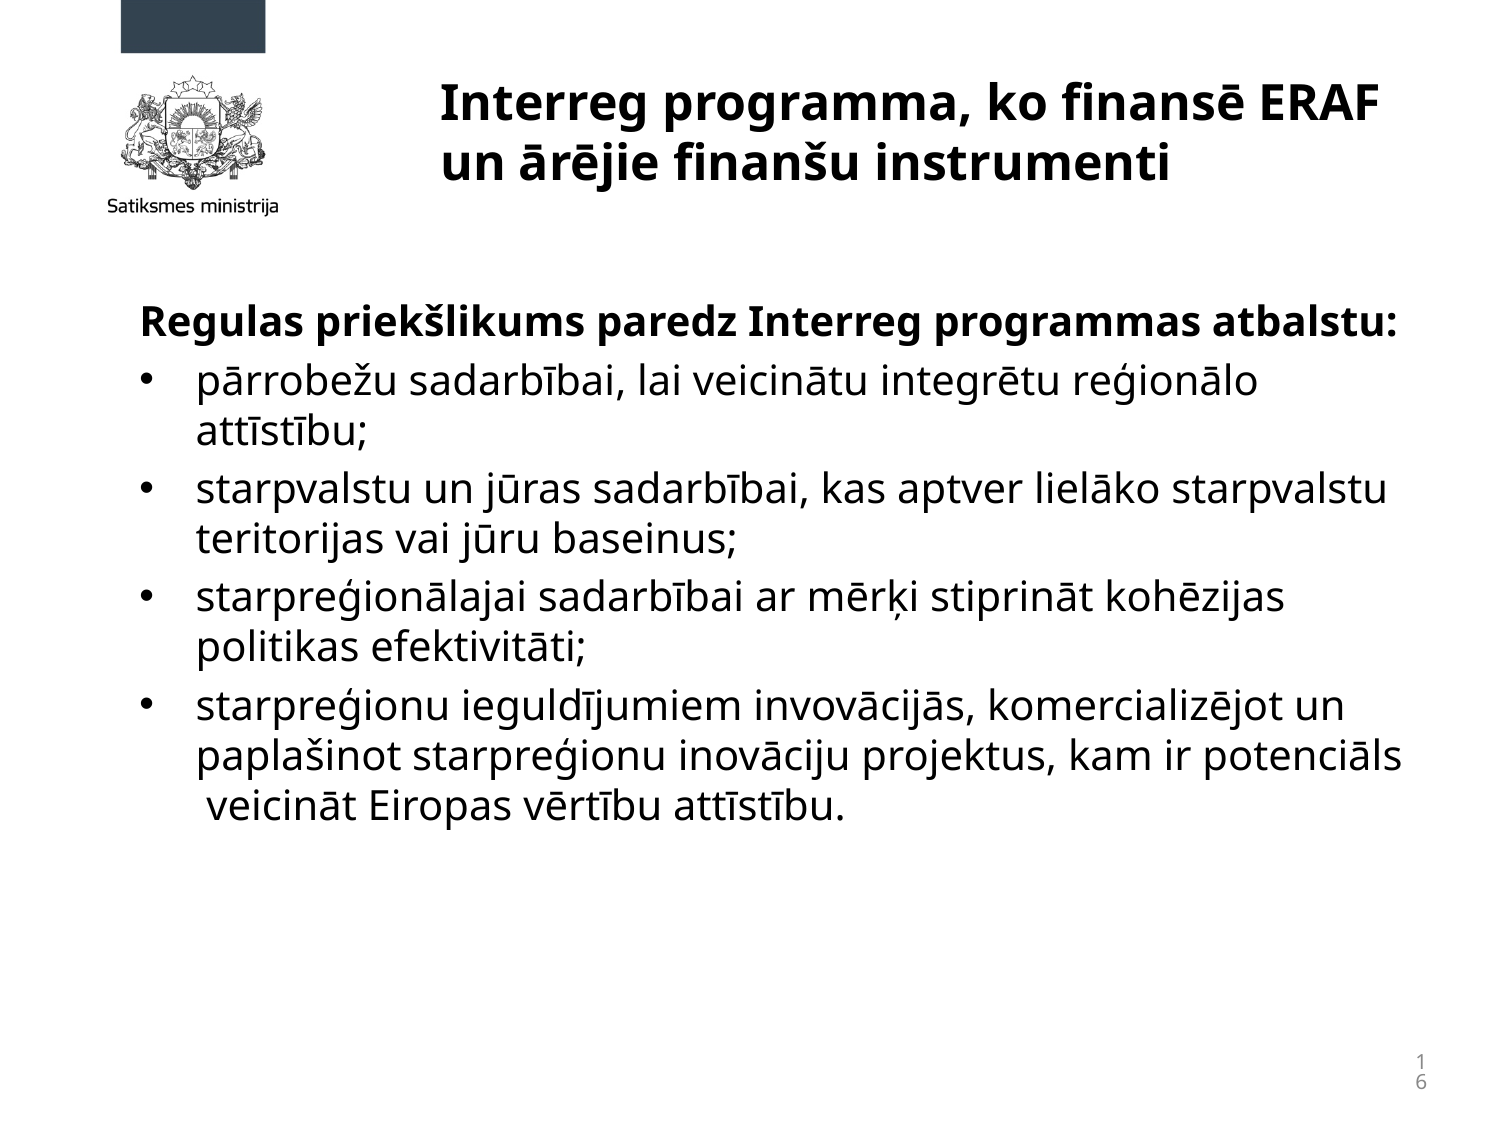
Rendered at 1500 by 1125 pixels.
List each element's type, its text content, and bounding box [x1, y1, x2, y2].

title Interreg programma, ko finansē ERAF un ārējie finanšu instrumenti [425, 62, 1425, 233]
picture [48, 0, 338, 321]
list Regulas priekšlikums paredz Interreg programmas atbalstu: pārrobežu sadarbībai, lai veicinātu integrētu reģionālo attīstību; starpvalstu un jūras sadarbībai, kas aptver lielāko starpvalstu teritorijas vai jūru baseinus; starpreģionālajai sadarbībai ar mērķi stiprināt kohēzijas politikas efektivitāti; starpreģionu ieguldījumiem invovācijās, komercializējot un paplašinot starpreģionu inovāciju projektus, kam ir potenciāls veicināt Eiropas vērtību attīstību. [123, 287, 1425, 1005]
slide_number 16 [1400, 1037, 1450, 1088]
